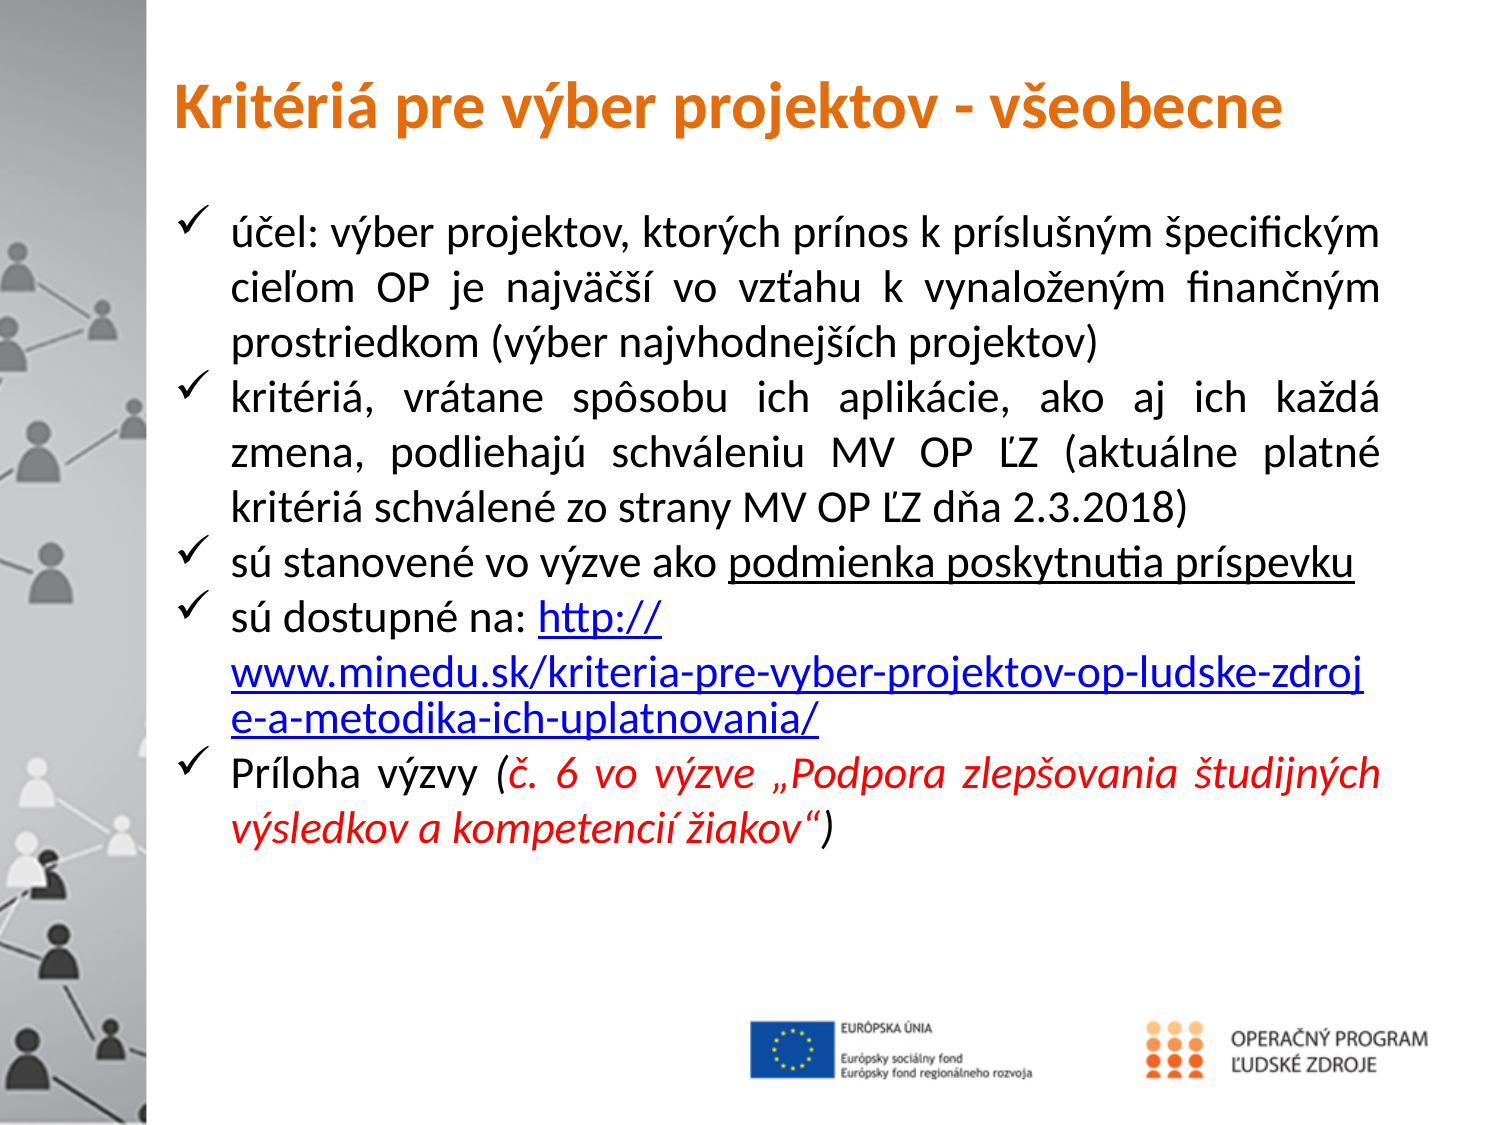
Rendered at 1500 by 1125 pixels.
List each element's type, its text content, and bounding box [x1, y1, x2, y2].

picture [0, 0, 1500, 1125]
list Kritériá pre výber projektov - všeobecne účel: výber projektov, ktorých prínos k príslušným špecifickým cieľom OP je najväčší vo vzťahu k vynaloženým finančným prostriedkom (výber najvhodnejších projektov) kritériá, vrátane spôsobu ich aplikácie, ako aj ich každá zmena, podliehajú schváleniu MV OP ĽZ (aktuálne platné kritériá schválené zo strany MV OP ĽZ dňa 2.3.2018) sú stanovené vo výzve ako podmienka poskytnutia príspevku sú dostupné na: http://www.minedu.sk/kriteria-pre-vyber-projektov-op-ludske-zdroje-a-metodika-ich-uplatnovania/ Príloha výzvy (č. 6 vo výzve „Podpora zlepšovania študijných výsledkov a kompetencií žiakov“) [159, 54, 1398, 1000]
